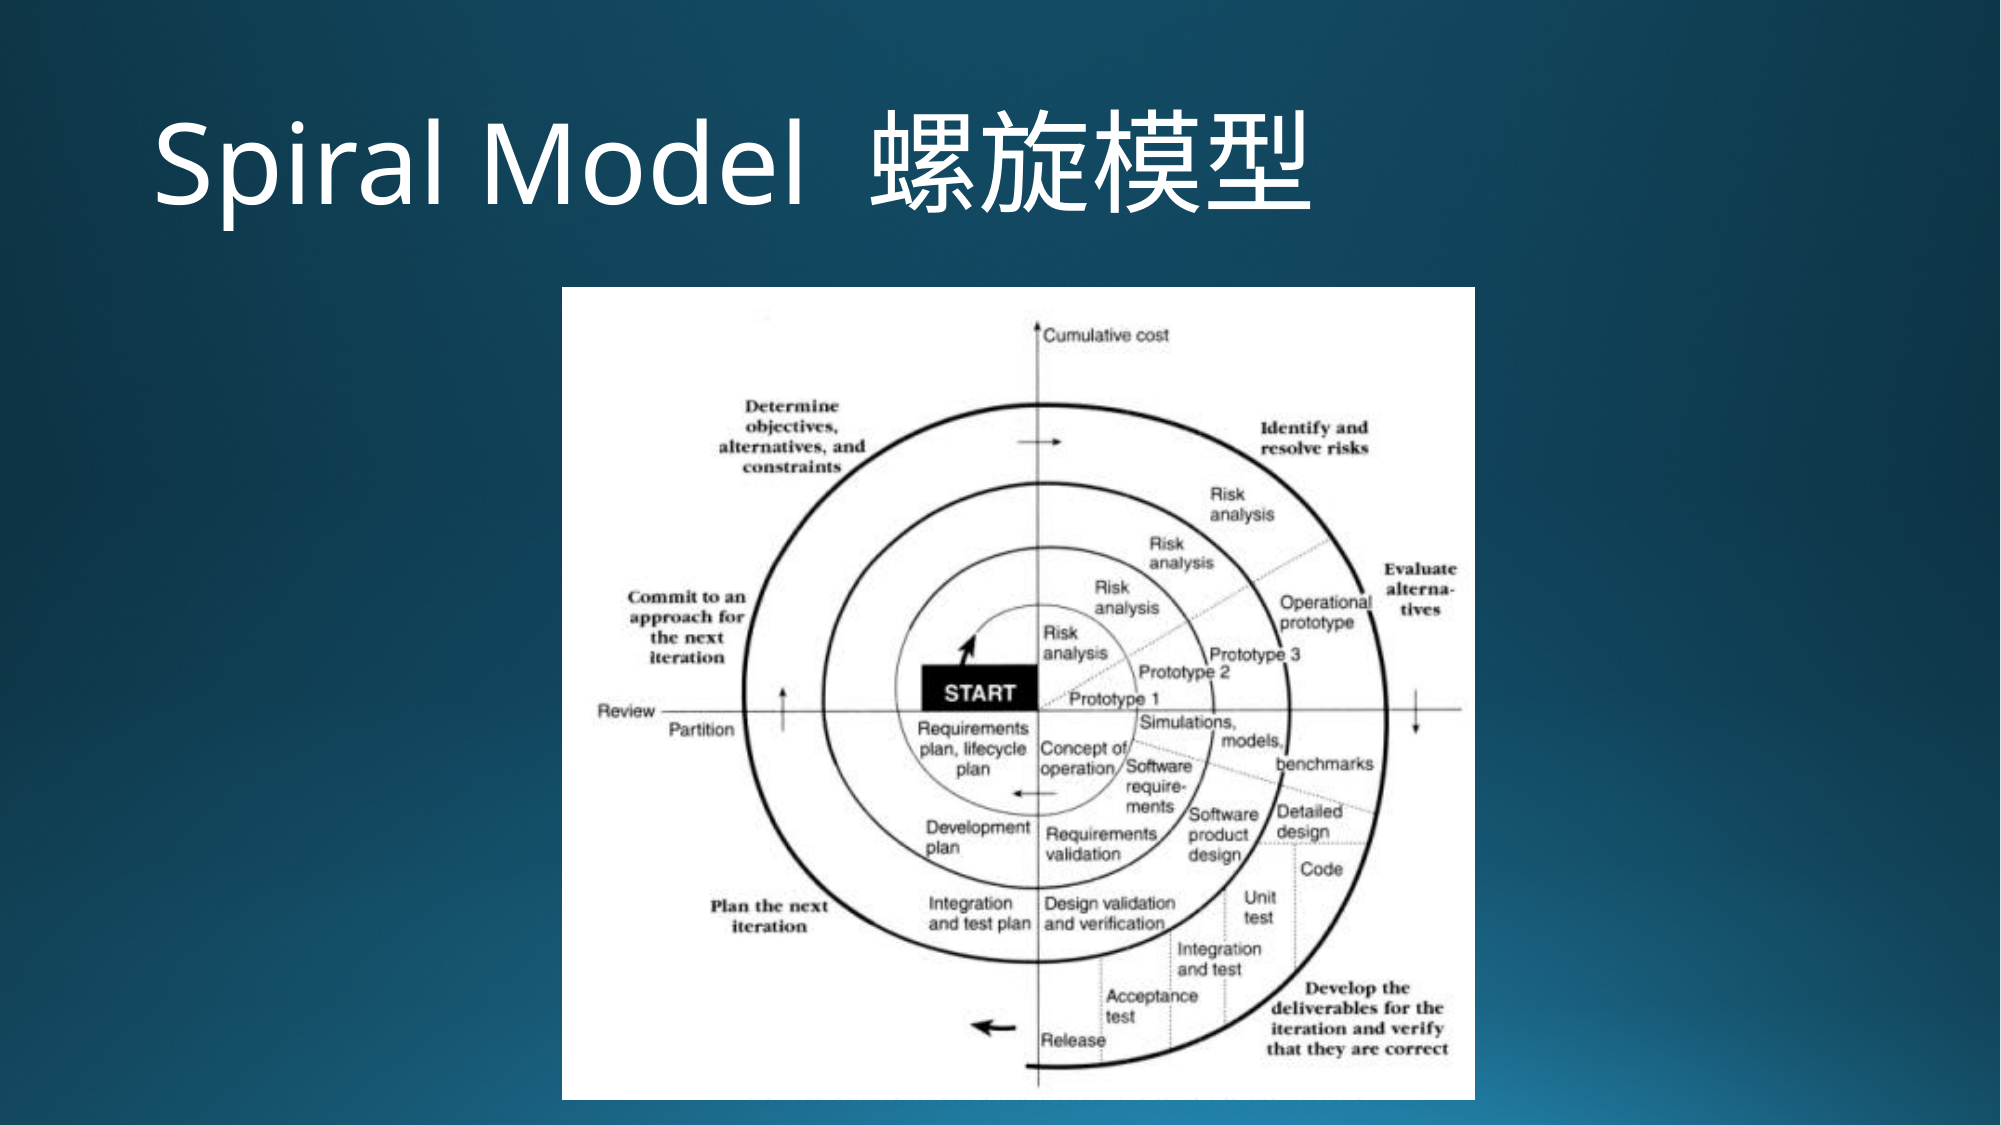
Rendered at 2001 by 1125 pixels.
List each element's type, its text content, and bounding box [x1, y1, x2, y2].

title Spiral Model 螺旋模型 [137, 59, 1863, 278]
picture [0, 0, 2001, 1125]
